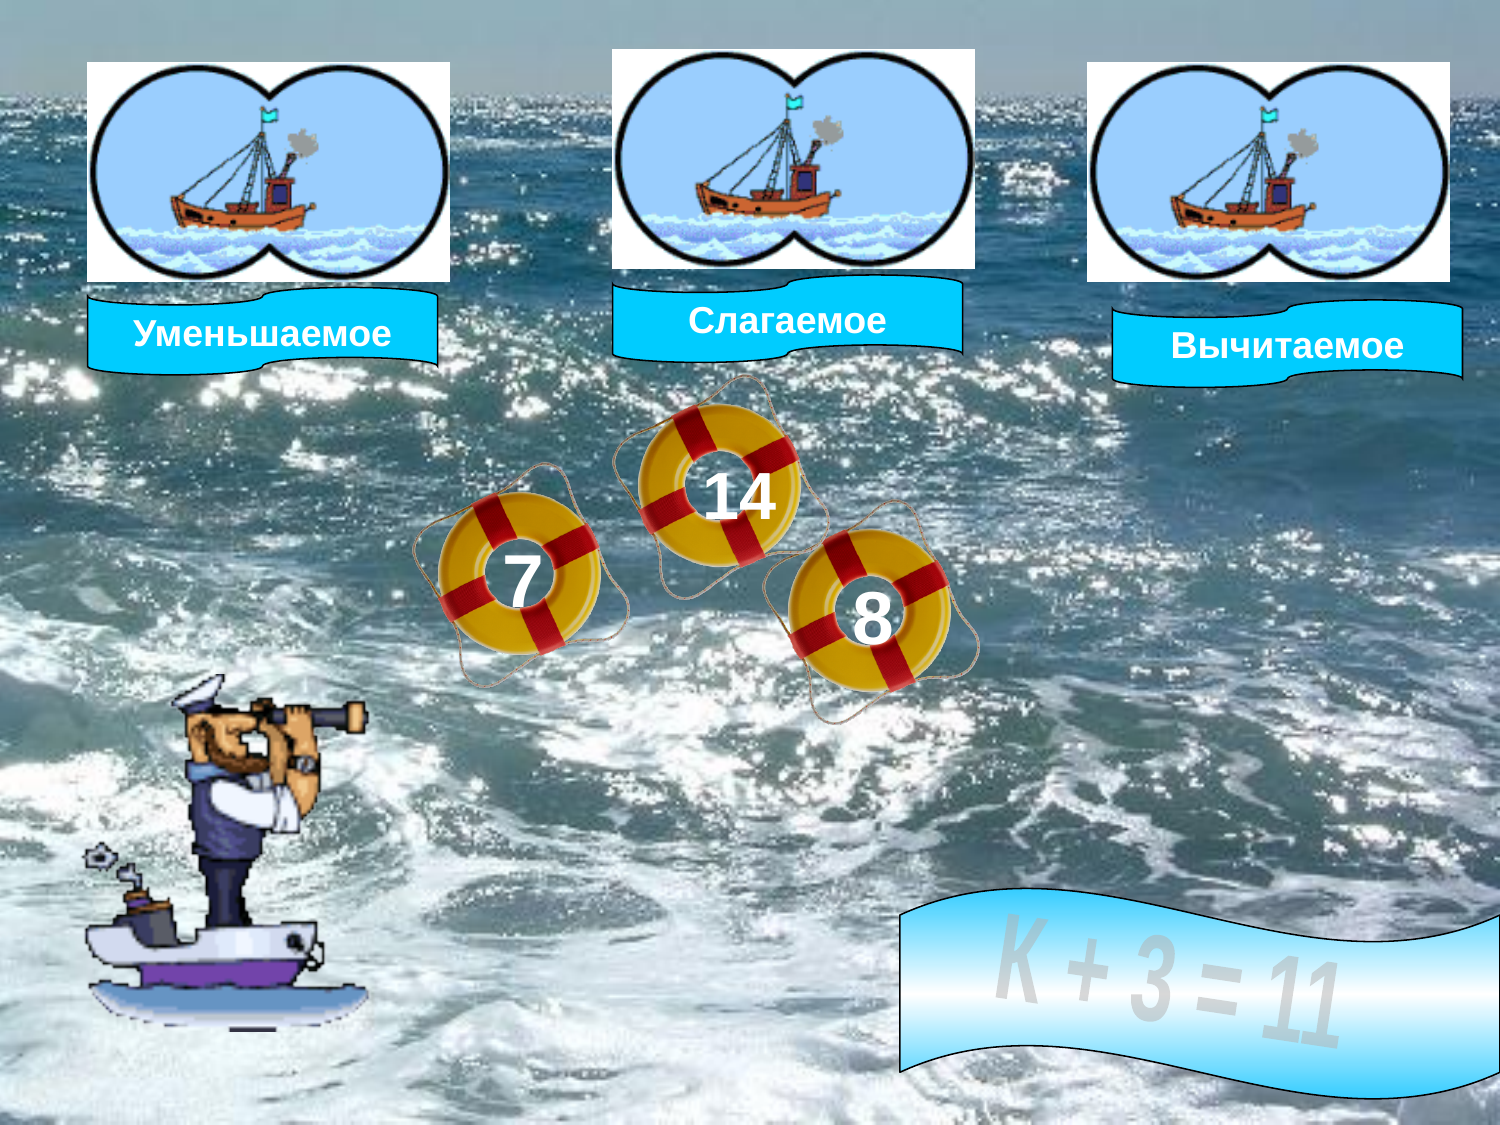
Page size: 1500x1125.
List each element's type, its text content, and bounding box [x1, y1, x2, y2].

picture [0, 0, 1500, 1125]
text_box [612, 374, 831, 601]
text_box [899, 888, 1500, 1099]
text_box Вычитаемое [1112, 299, 1463, 388]
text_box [762, 499, 981, 726]
text_box Уменьшаемое [87, 291, 438, 375]
text_box Слагаемое [612, 279, 963, 363]
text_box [412, 462, 631, 688]
